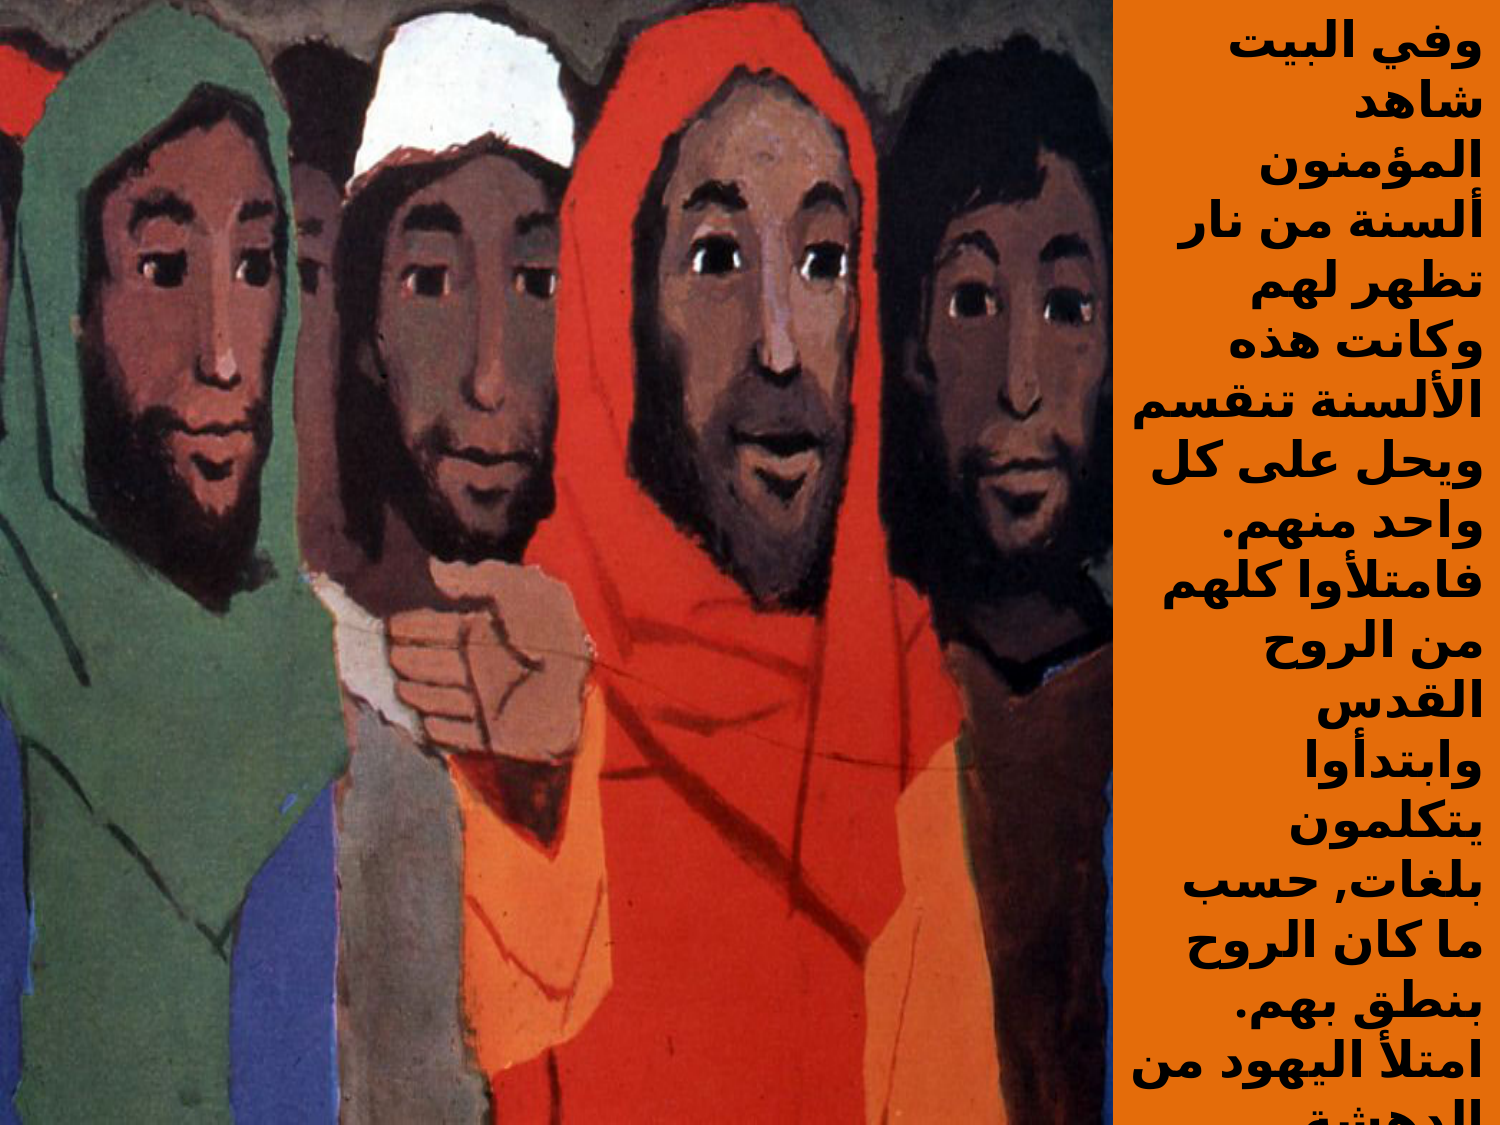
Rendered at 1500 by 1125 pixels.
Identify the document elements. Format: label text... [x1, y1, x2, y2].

picture [0, 0, 1114, 1125]
text_box وفي البيت شاهد المؤمنون ألسنة من نار تظهر لهم وكانت هذه الألسنة تنقسم ويحل على كل واحد منهم. فامتلأوا كلهم من الروح القدس وابتدأوا يتكلمون بلغات, حسب ما كان الروح بنطق بهم. امتلأ اليهود من الدهشة والأعجاب فقالوا:“ أليس كل هؤلاء الرجال جليليين؟ فكيف يسمعهم اذا الواحد منا يتكلمون بلغة بلاده عن عظائم الله !“. [1114, 0, 1500, 1125]
